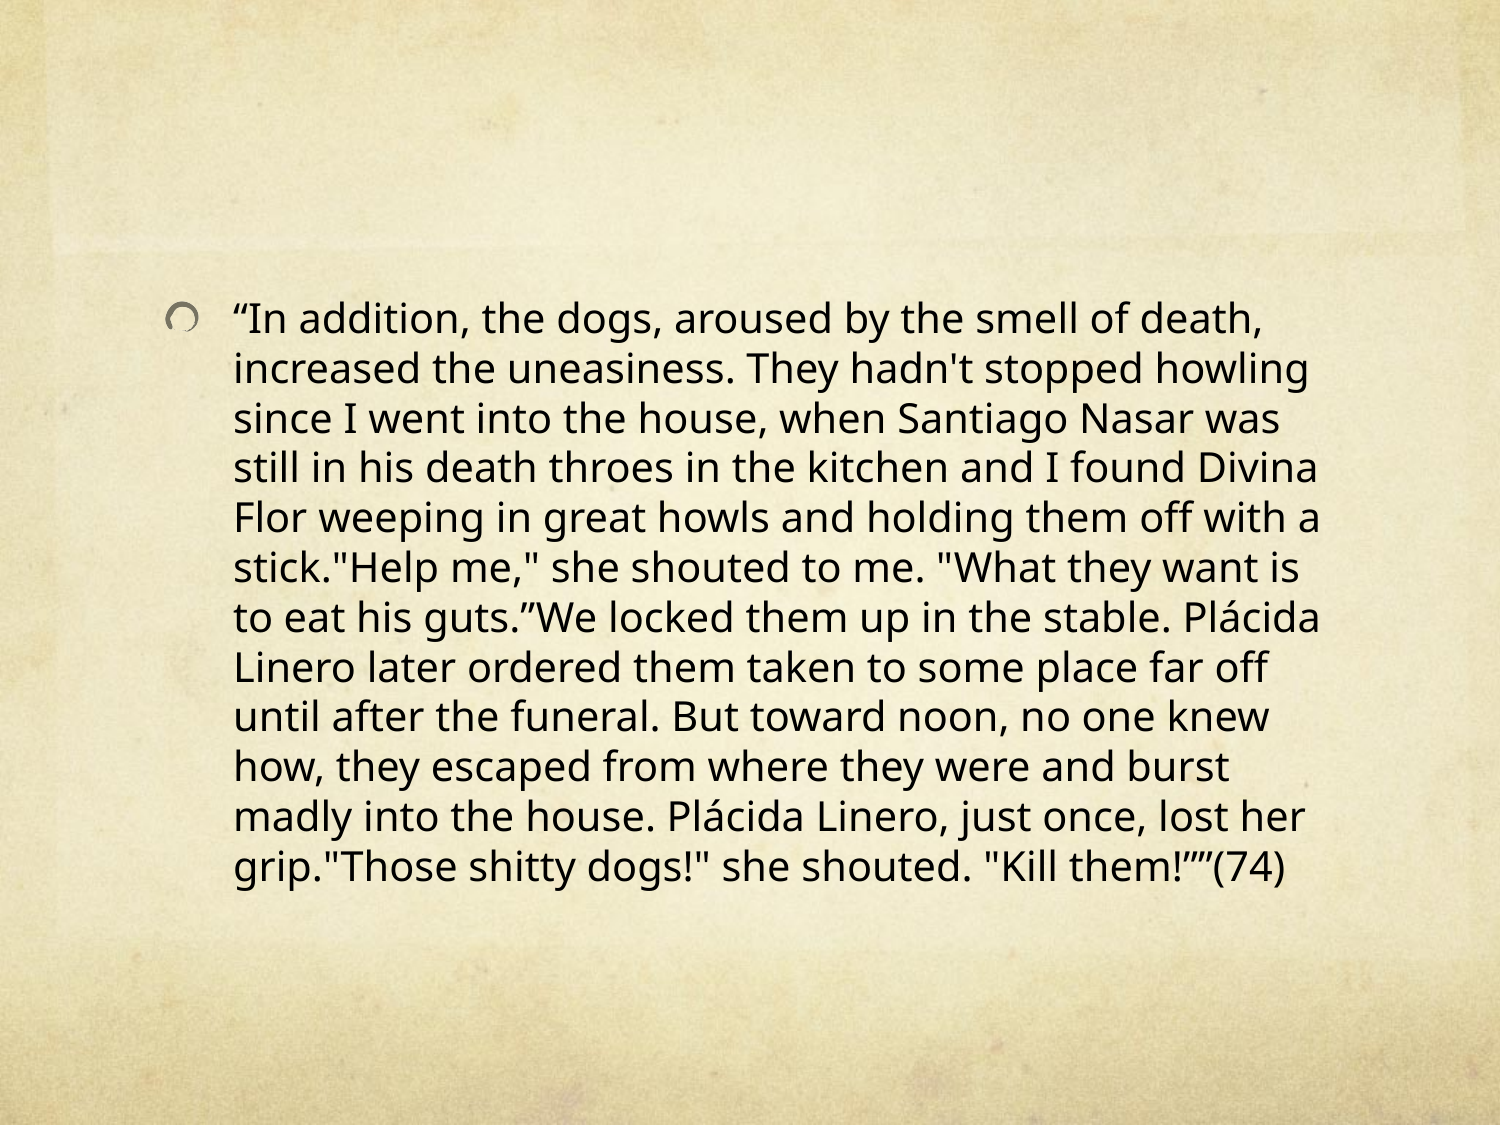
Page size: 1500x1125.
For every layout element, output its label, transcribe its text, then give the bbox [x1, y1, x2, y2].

list “In addition, the dogs, aroused by the smell of death, increased the uneasiness. They hadn't stopped howling since I went into the house, when Santiago Nasar was still in his death throes in the kitchen and I found Divina Flor weeping in great howls and holding them off with a stick."Help me," she shouted to me. "What they want is to eat his guts.”We locked them up in the stable. Plácida Linero later ordered them taken to some place far off until after the funeral. But toward noon, no one knew how, they escaped from where they were and burst madly into the house. Plácida Linero, just once, lost her grip."Those shitty dogs!" she shouted. "Kill them!””(74) [150, 284, 1350, 950]
picture [0, 0, 1500, 1125]
